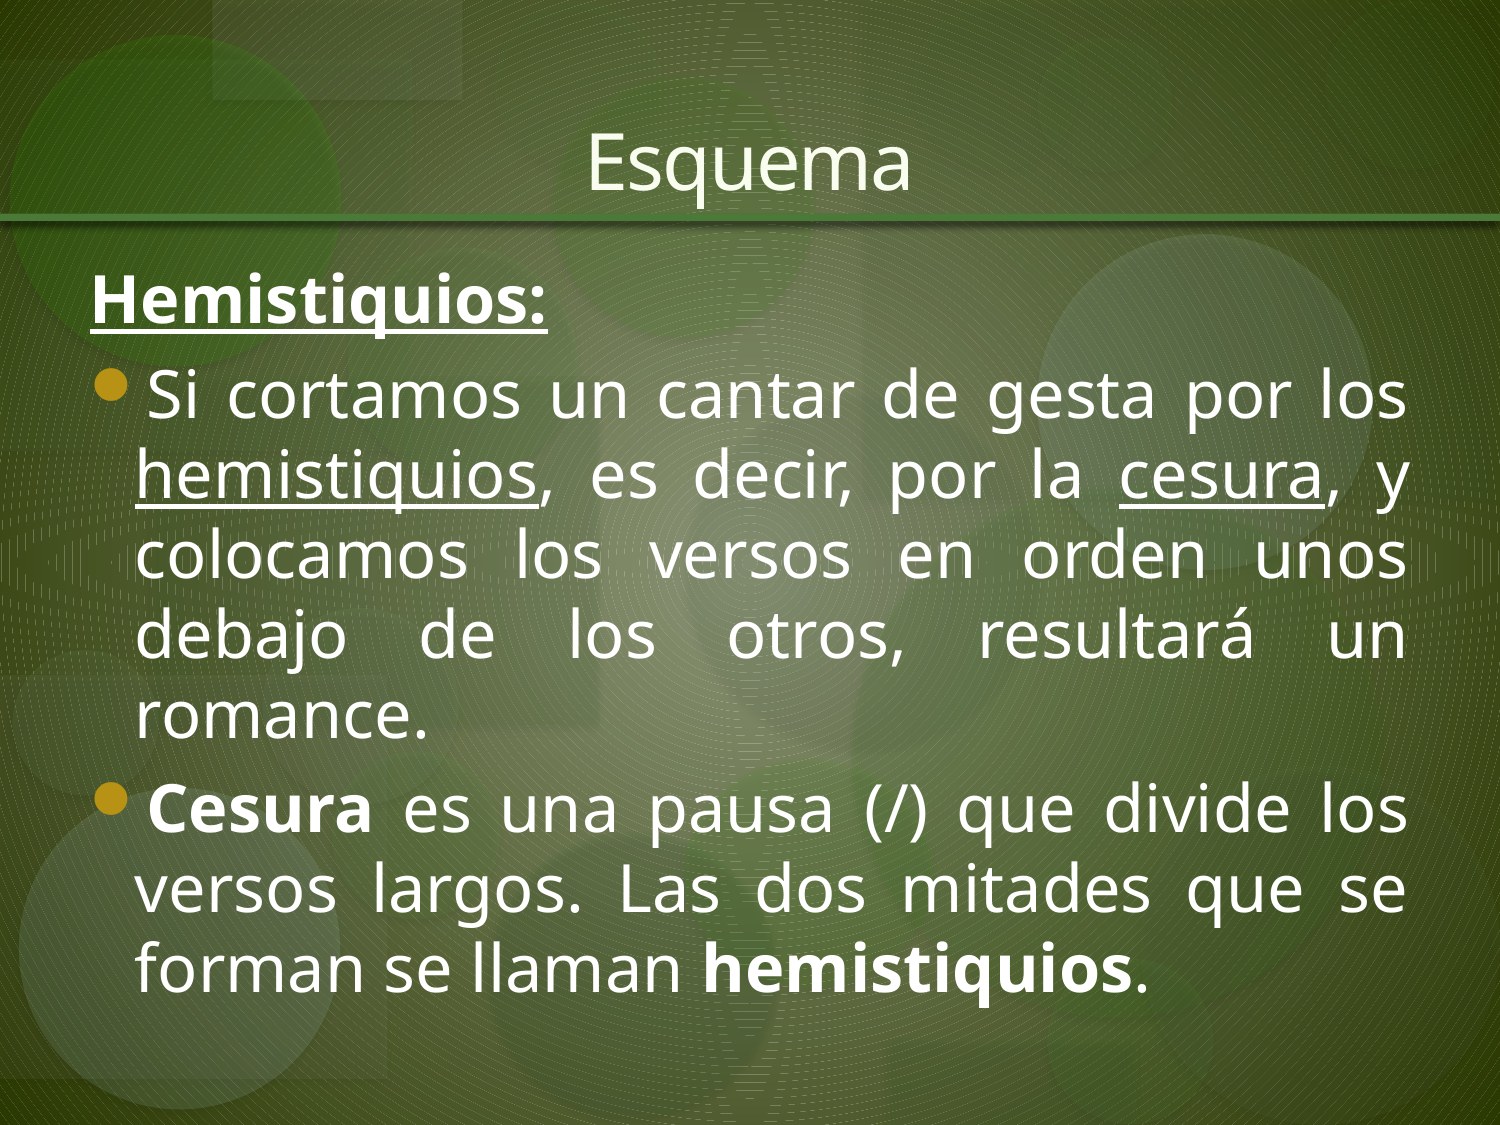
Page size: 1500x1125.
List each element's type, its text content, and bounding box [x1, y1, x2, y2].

list Hemistiquios: Si cortamos un cantar de gesta por los hemistiquios, es decir, por la cesura, y colocamos los versos en orden unos debajo de los otros, resultará un romance. Cesura es una pausa (/) que divide los versos largos. Las dos mitades que se forman se llaman hemistiquios. [75, 249, 1425, 1000]
title Esquema [75, 26, 1425, 214]
